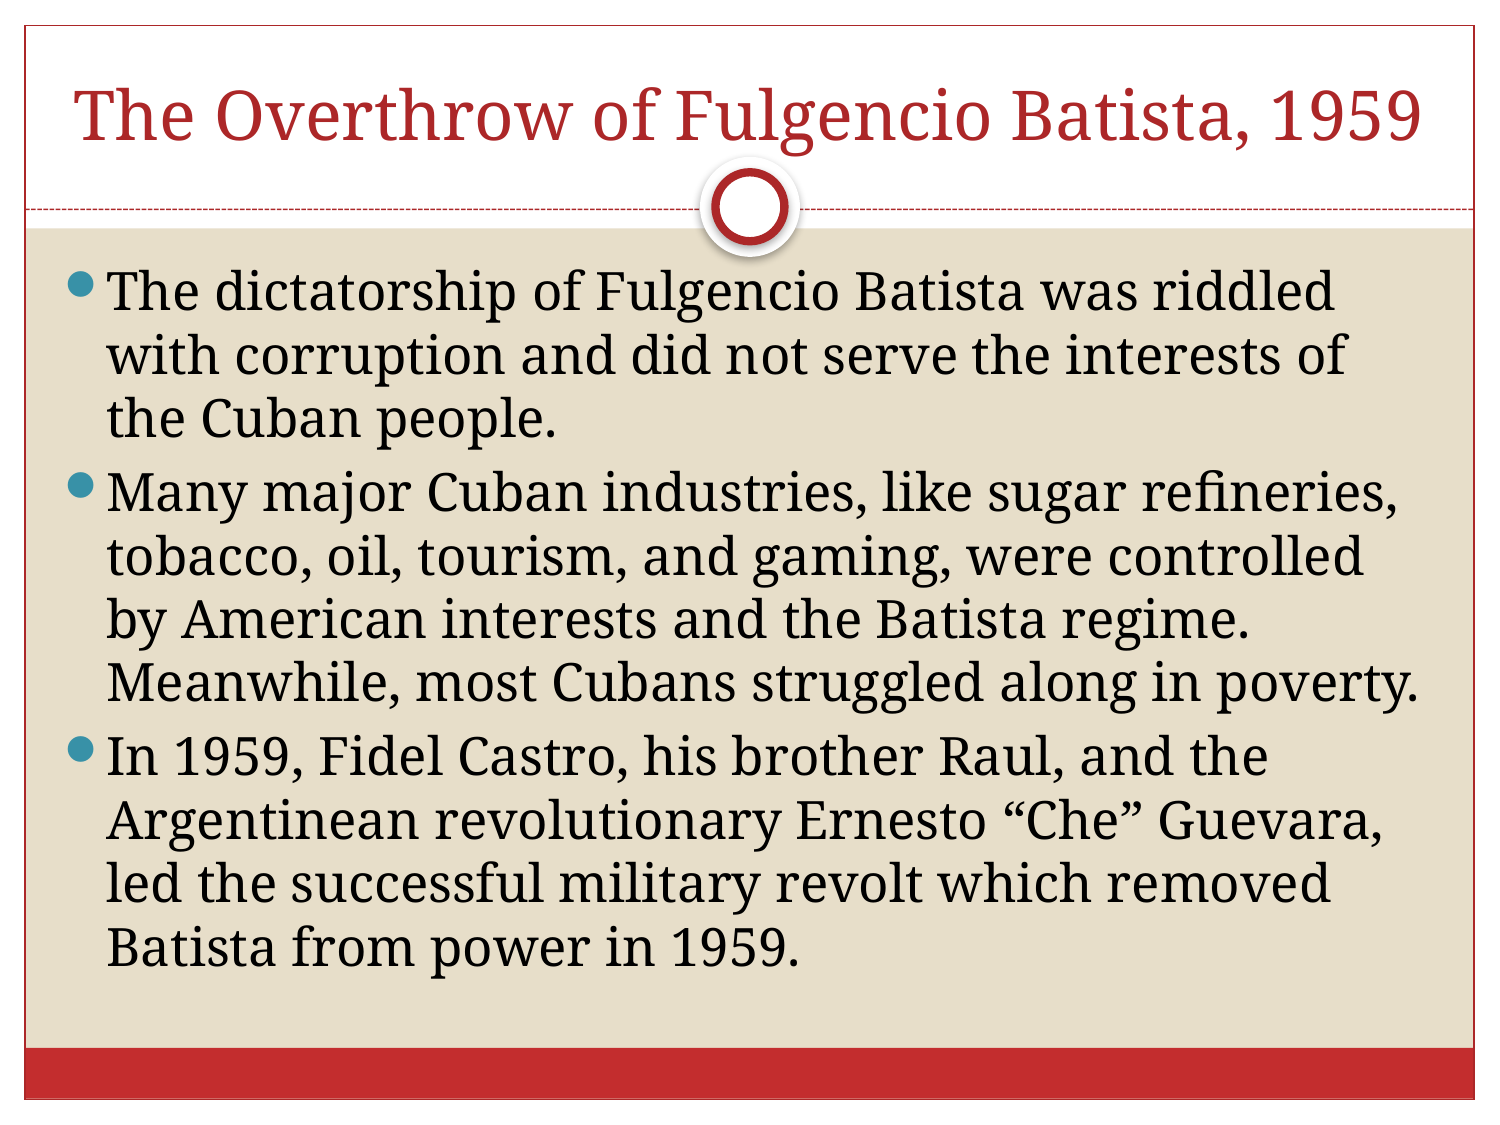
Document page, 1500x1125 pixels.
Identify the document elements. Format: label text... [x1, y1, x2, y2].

list The dictatorship of Fulgencio Batista was riddled with corruption and did not serve the interests of the Cuban people. Many major Cuban industries, like sugar refineries, tobacco, oil, tourism, and gaming, were controlled by American interests and the Batista regime. Meanwhile, most Cubans struggled along in poverty. In 1959, Fidel Castro, his brother Raul, and the Argentinean revolutionary Ernesto “Che” Guevara, led the successful military revolt which removed Batista from power in 1959. [49, 250, 1445, 1001]
title The Overthrow of Fulgencio Batista, 1959 [49, 37, 1450, 162]
